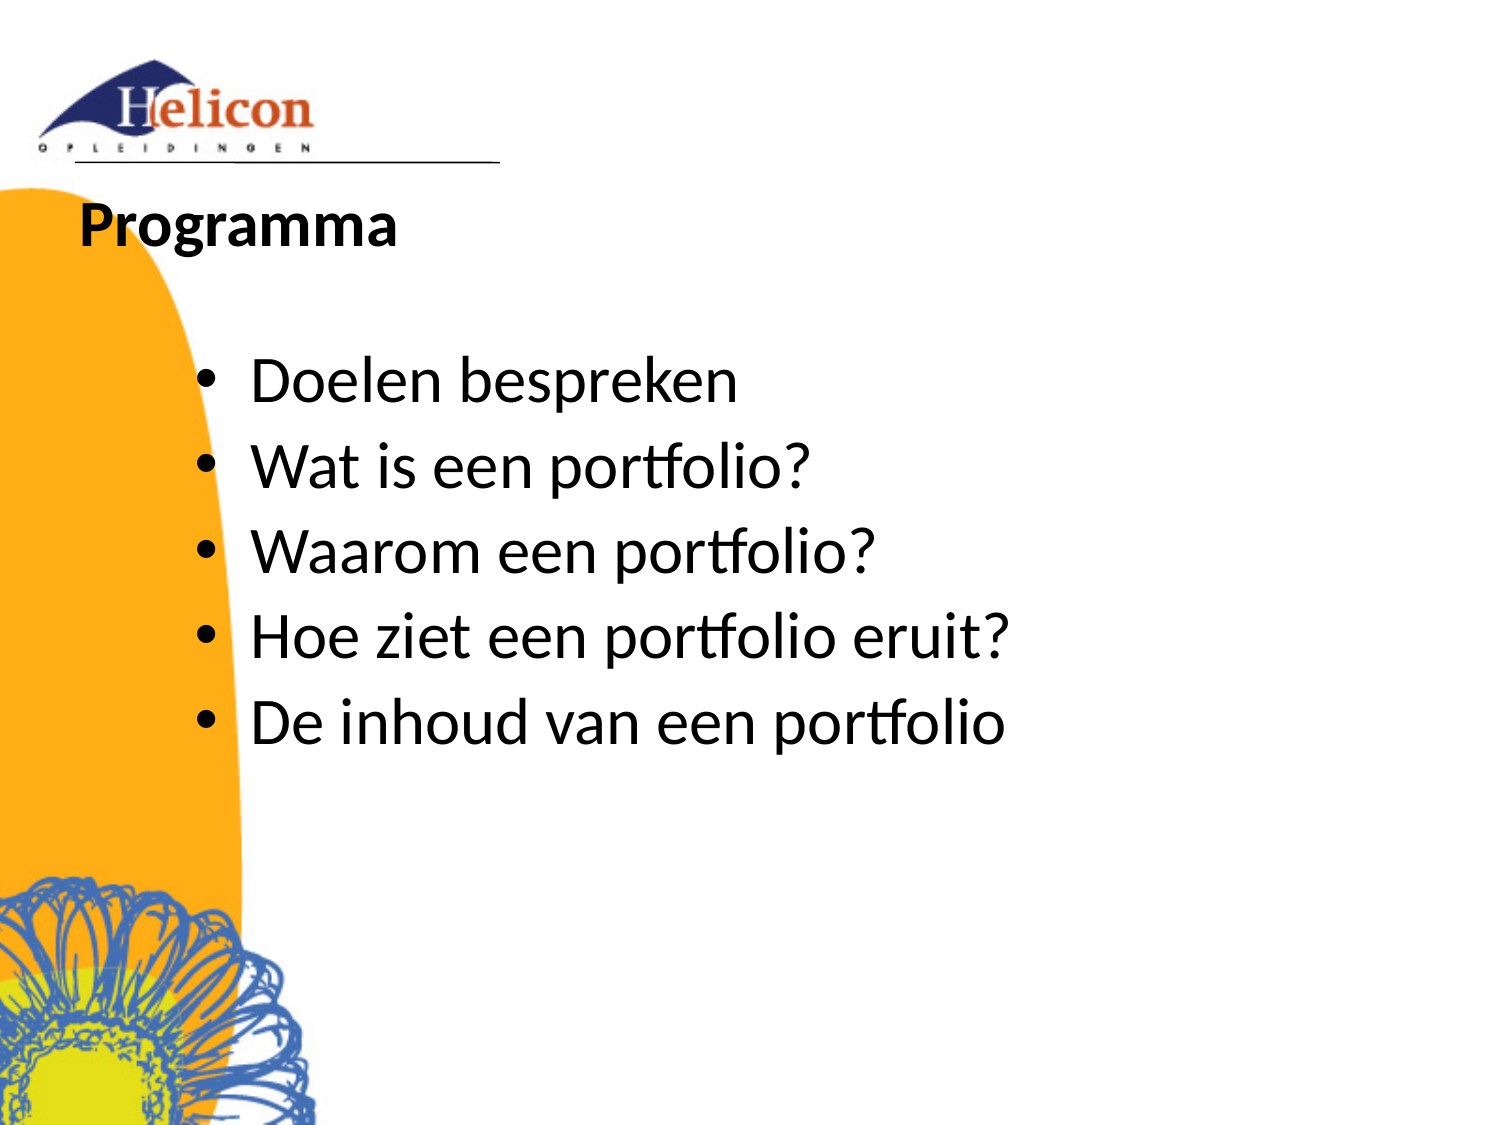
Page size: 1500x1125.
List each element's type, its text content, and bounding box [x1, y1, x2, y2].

list Doelen bespreken Wat is een portfolio? Waarom een portfolio? Hoe ziet een portfolio eruit? De inhoud van een portfolio [179, 337, 1500, 973]
picture [0, 0, 1500, 1125]
title Programma [64, 172, 727, 267]
